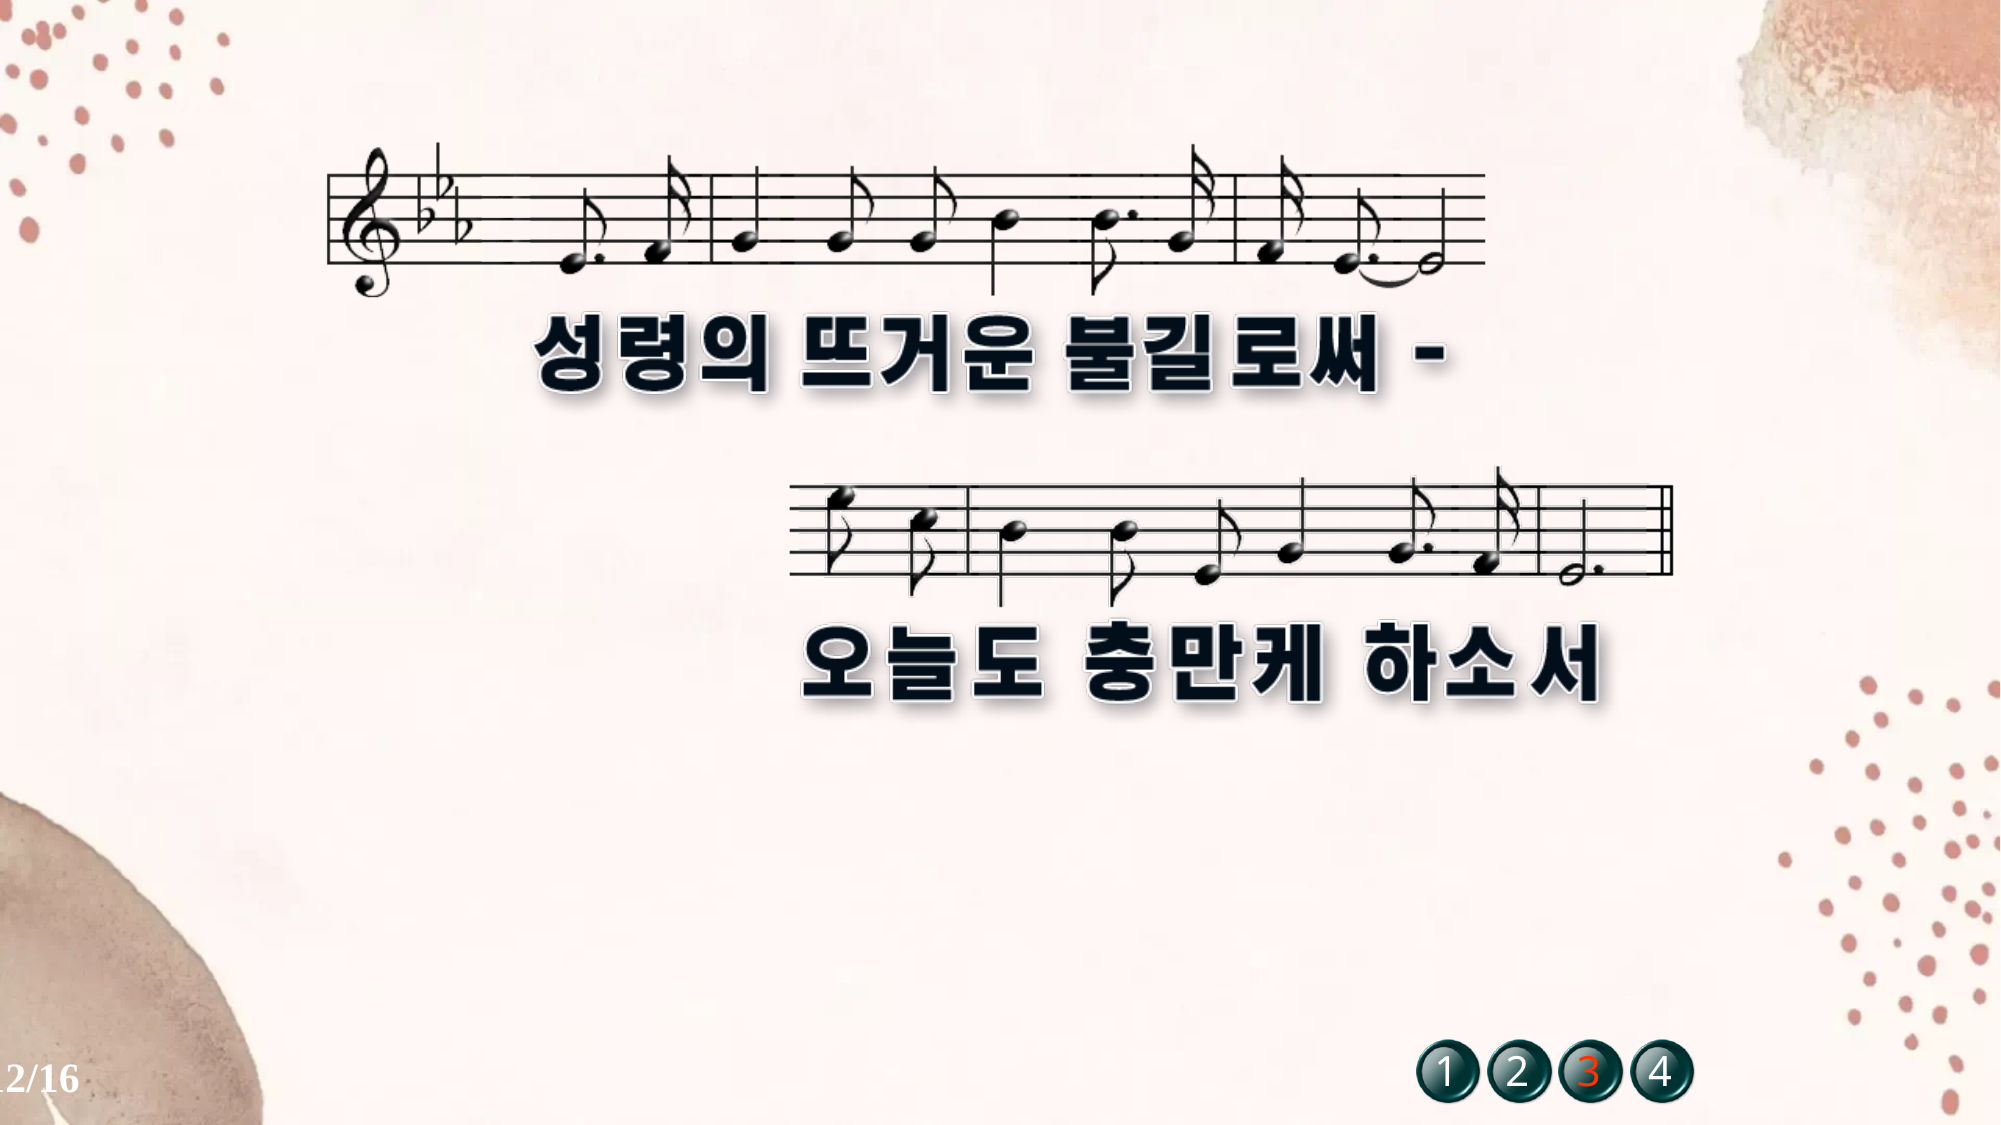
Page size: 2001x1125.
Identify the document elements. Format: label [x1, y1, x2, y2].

text_box [1627, 1035, 1697, 1106]
text_box [1555, 1035, 1626, 1106]
text_box [1484, 1035, 1555, 1106]
picture [0, 0, 2001, 1125]
text_box [1413, 1035, 1484, 1106]
